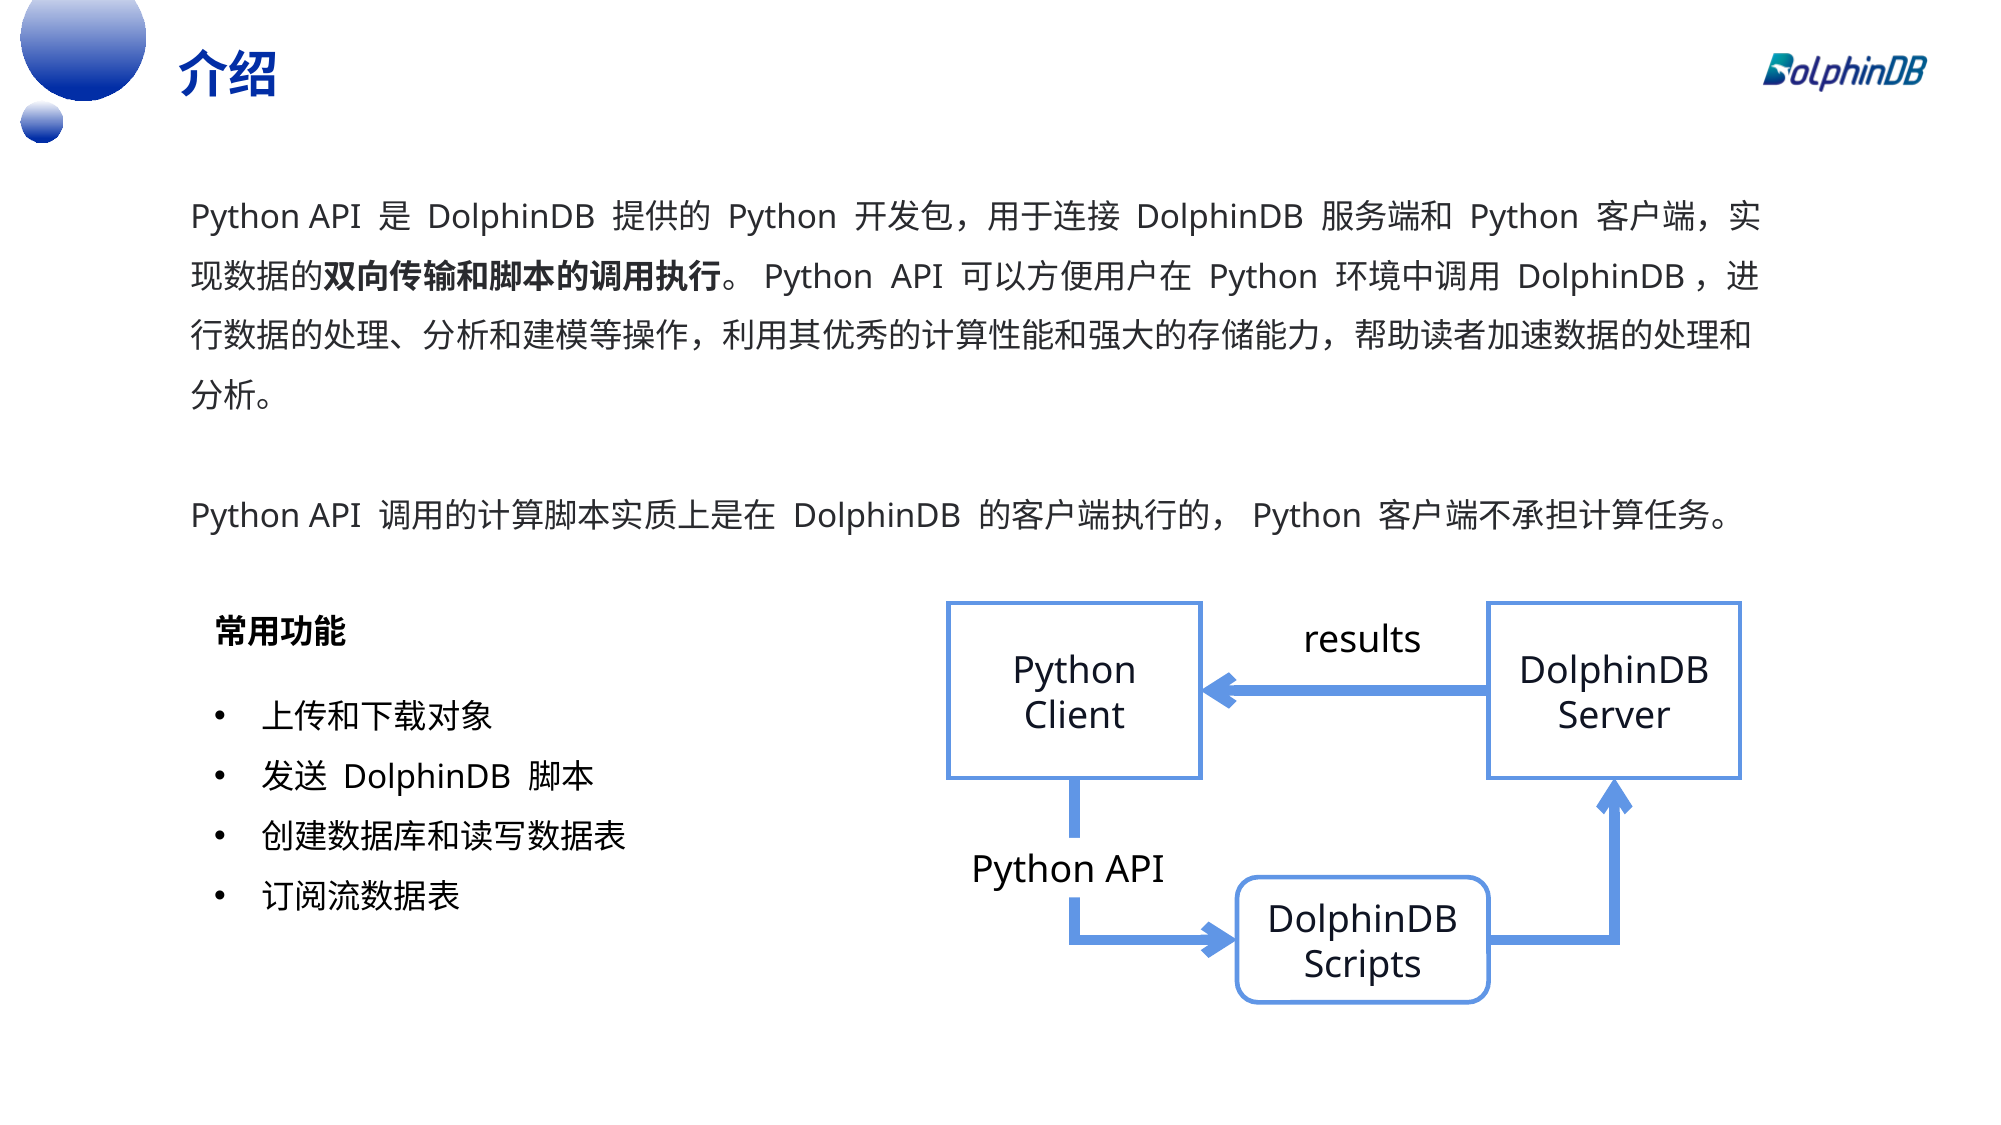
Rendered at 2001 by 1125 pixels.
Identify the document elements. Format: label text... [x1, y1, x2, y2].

text_box Python Client [948, 602, 1201, 779]
text_box [19, 99, 64, 144]
text_box [19, 0, 147, 102]
text_box results [1288, 607, 1437, 668]
text_box DolphinDB Scripts [1235, 876, 1490, 1004]
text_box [1074, 777, 1237, 940]
text_box Python API [935, 837, 1074, 898]
picture [1755, 47, 1929, 93]
text_box Python API 是 DolphinDB 提供的 Python 开发包，用于连接 DolphinDB 服务端和 Python 客户端，实现数据的双向传输和脚本的调用执行。Python API 可以方便用户在 Python 环境中调用 DolphinDB，进行数据的处理、分析和建模等操作，利用其优秀的计算性能和强大的存储能力，帮助读者加速数据的处理和分析。 Python API 调用的计算脚本实质上是在 DolphinDB 的客户端执行的，Python 客户端不承担计算任务。 [175, 167, 1786, 542]
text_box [1488, 777, 1615, 940]
text_box 常用功能​ 上传和下载对象 发送 DolphinDB 脚本​ 创建数据库和读写数据表​ 订阅流数据表 [199, 603, 703, 923]
text_box DolphinDB Server [1488, 602, 1741, 779]
text_box 介绍 [163, 35, 1545, 110]
